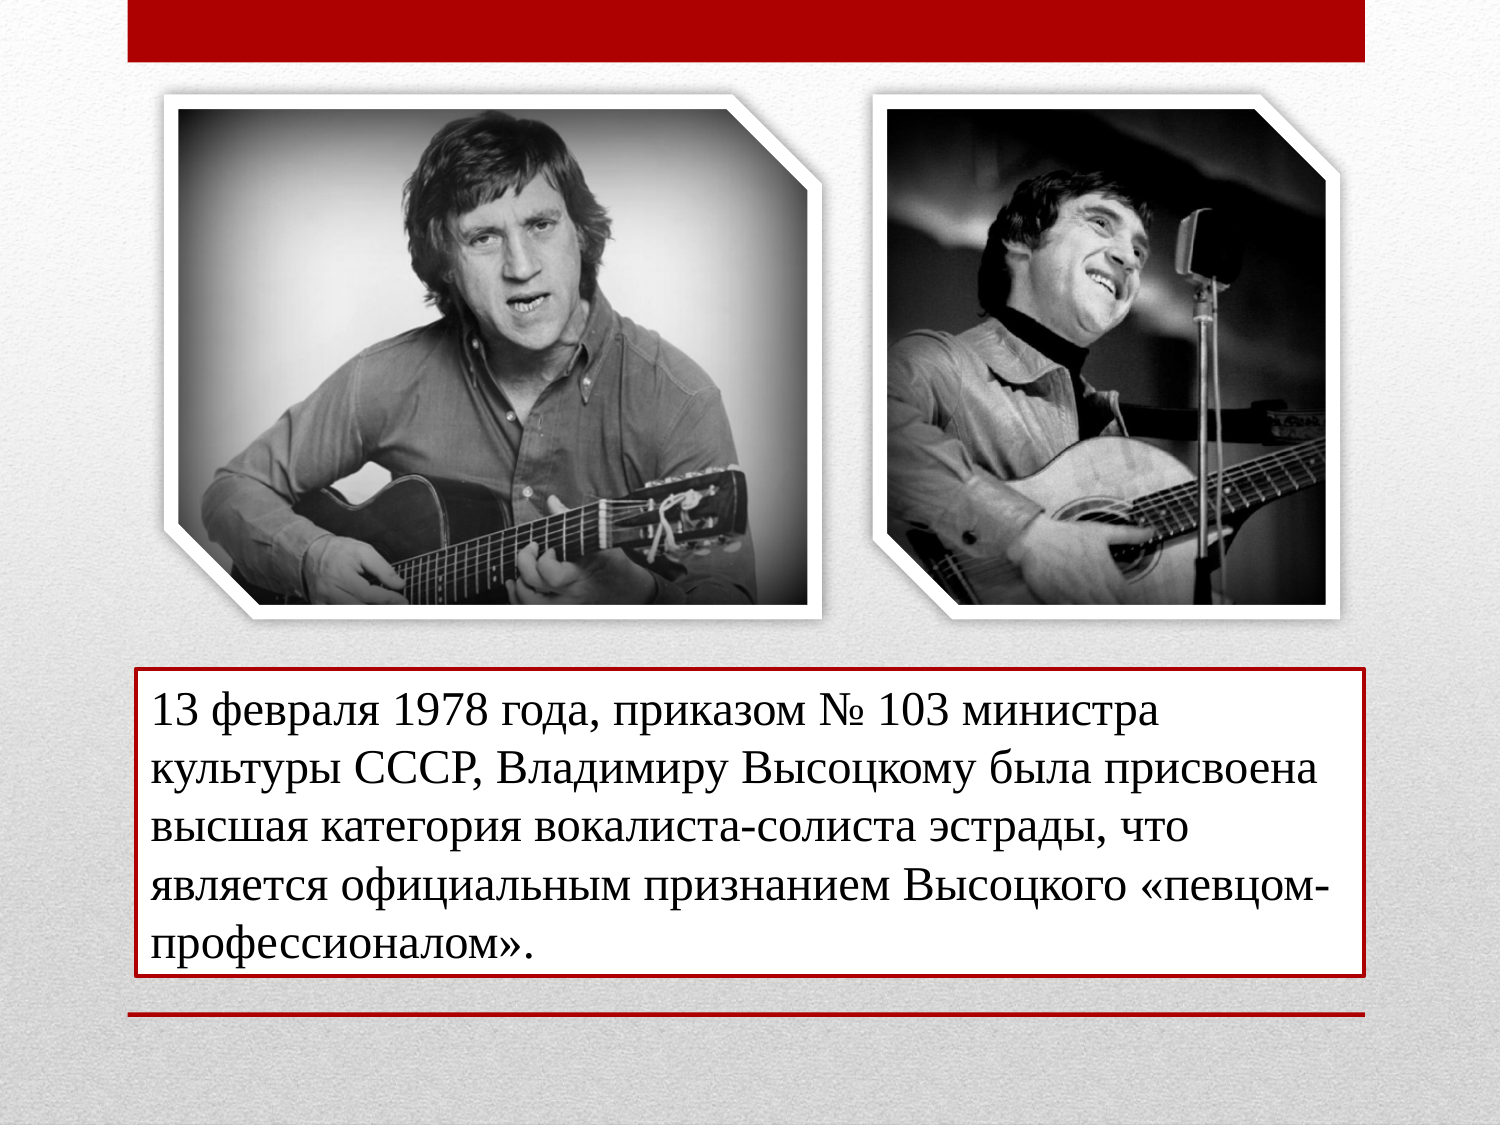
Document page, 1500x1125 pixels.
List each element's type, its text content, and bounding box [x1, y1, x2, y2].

picture [879, 100, 1334, 613]
text_box 13 февраля 1978 года, приказом № 103 министра культуры СССР, Владимиру Высоцкому была присвоена высшая категория вокалиста-солиста эстрады, что является официальным признанием Высоцкого «певцом-профессионалом». [134, 667, 1366, 978]
picture [170, 100, 816, 613]
